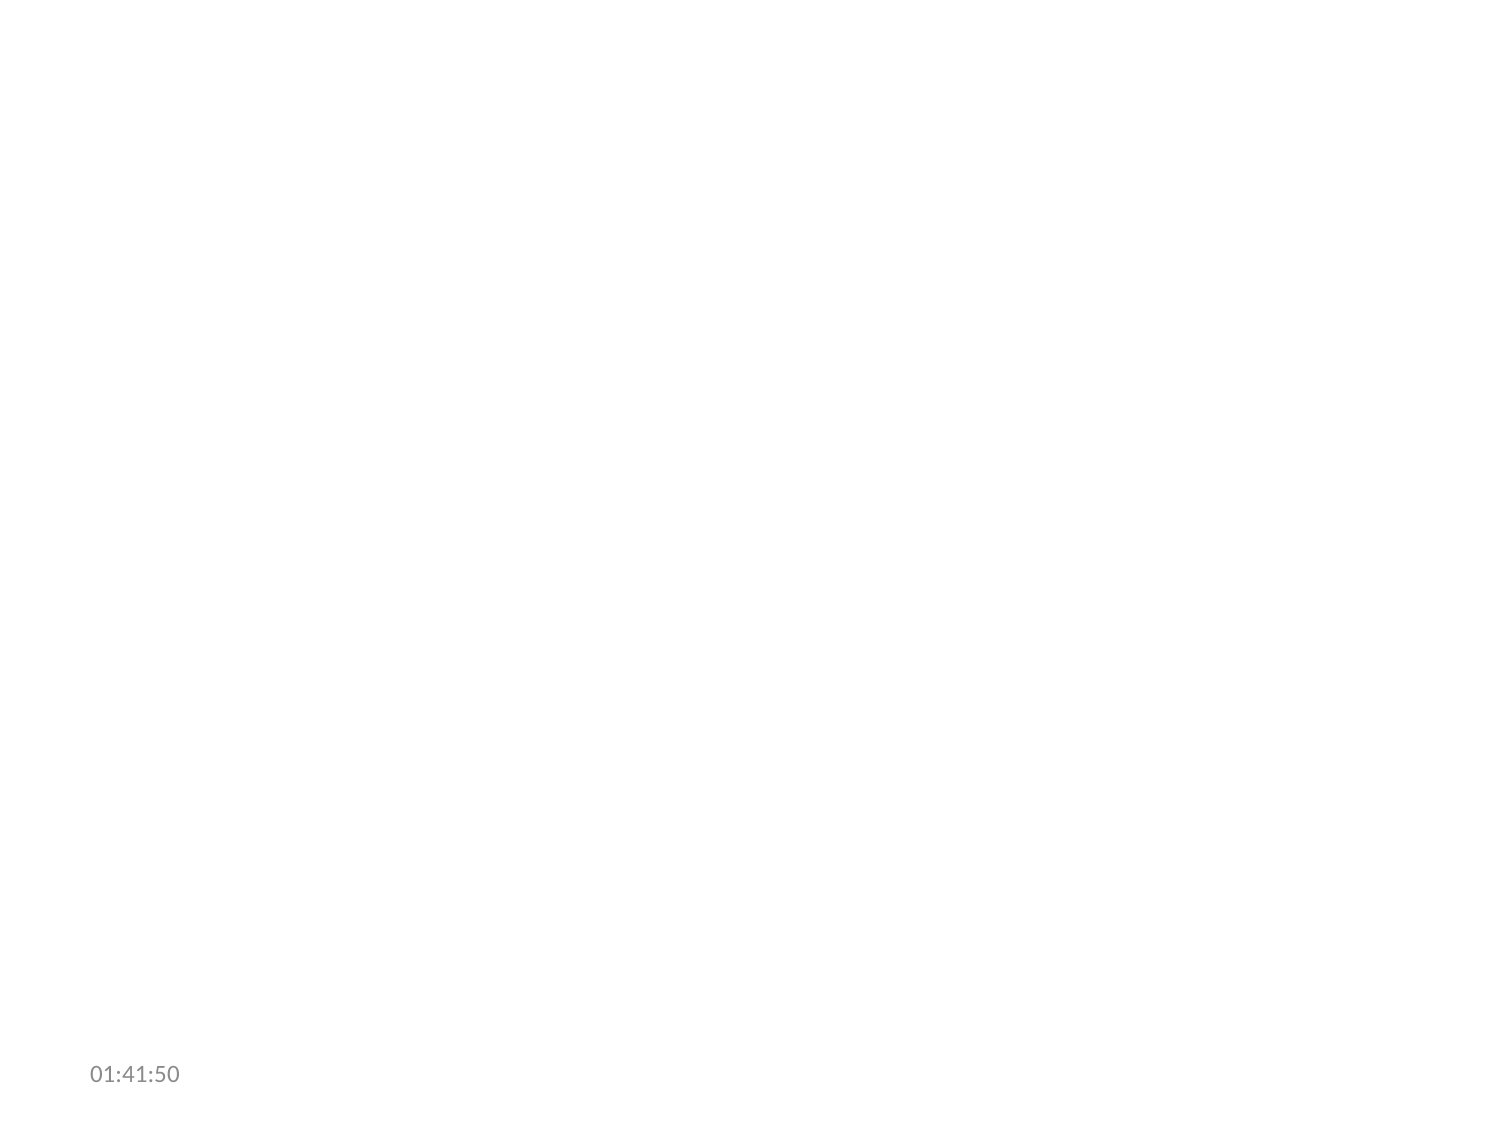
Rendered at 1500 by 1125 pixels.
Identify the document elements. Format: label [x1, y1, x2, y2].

slide_number [75, 1042, 425, 1103]
